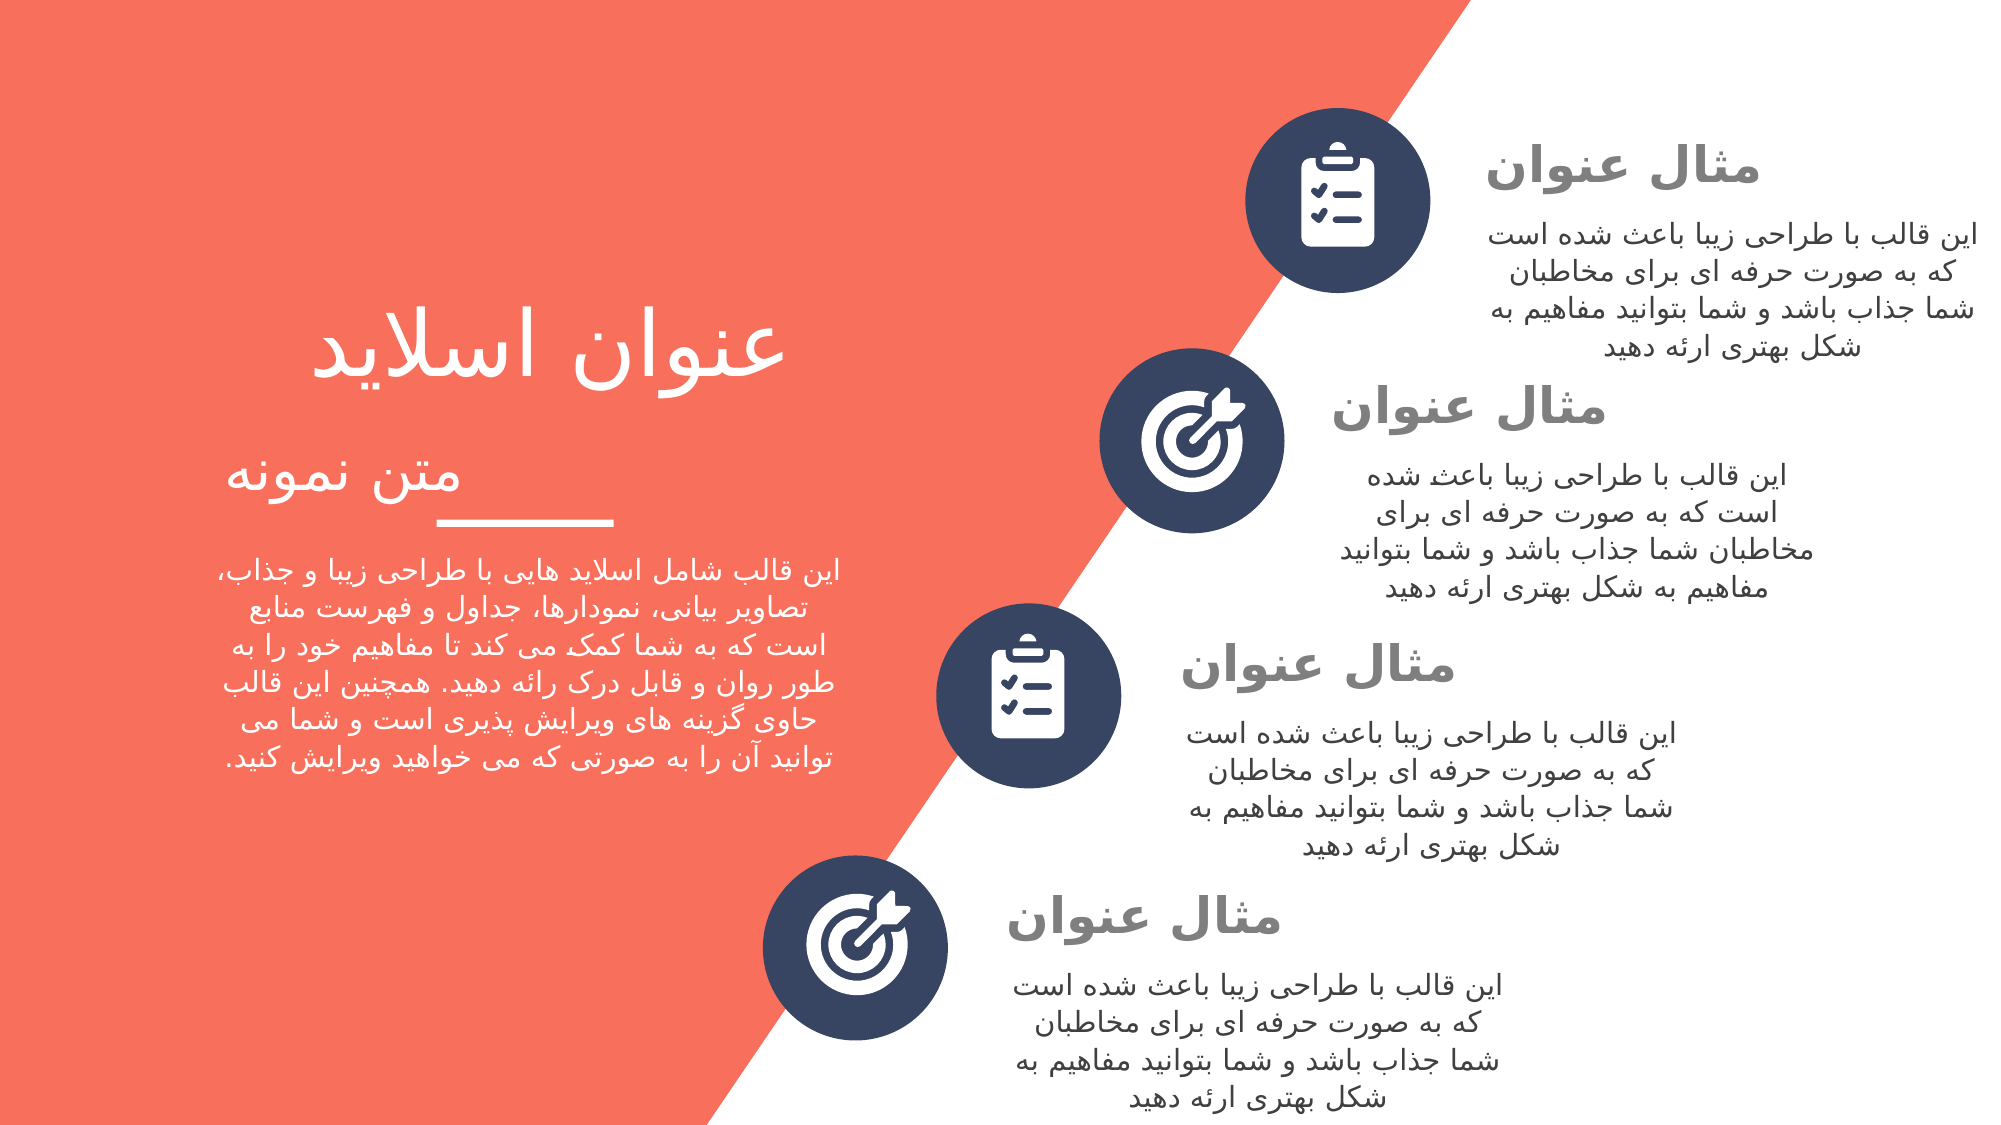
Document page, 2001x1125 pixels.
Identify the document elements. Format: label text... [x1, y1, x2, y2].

text_box این قالب با طراحی زیبا باعث شده است که به صورت حرفه ای برای مخاطبان شما جذاب باشد و شما بتوانید مفاهیم به شکل بهتری ارئه دهید [991, 956, 1525, 1121]
text_box [991, 649, 1065, 739]
text_box [936, 603, 1122, 789]
text_box [1189, 387, 1246, 445]
text_box [436, 519, 614, 527]
text_box این قالب با طراحی زیبا باعث شده است که به صورت حرفه ای برای مخاطبان شما جذاب باشد و شما بتوانید مفاهیم به شکل بهتری ارئه دهید [1316, 445, 1838, 611]
text_box عنوان اسلاید [213, 277, 860, 403]
text_box مثال عنوان [1470, 124, 1865, 205]
text_box مثال عنوان [1316, 365, 1711, 445]
text_box این قالب با طراحی زیبا باعث شده است که به صورت حرفه ای برای مخاطبان شما جذاب باشد و شما بتوانید مفاهیم به شکل بهتری ارئه دهید [1164, 703, 1698, 869]
text_box متن نمونه [209, 424, 841, 580]
text_box این قالب با طراحی زیبا باعث شده است که به صورت حرفه ای برای مخاطبان شما جذاب باشد و شما بتوانید مفاهیم به شکل بهتری ارئه دهید [1470, 205, 1996, 370]
text_box [1329, 141, 1347, 150]
text_box [1245, 108, 1431, 294]
text_box [806, 893, 908, 996]
text_box [1099, 348, 1285, 534]
text_box [1141, 390, 1243, 493]
text_box [762, 855, 948, 1041]
text_box [1019, 633, 1037, 642]
text_box [1012, 648, 1044, 656]
text_box مثال عنوان [1164, 623, 1560, 703]
text_box مثال عنوان [991, 875, 1386, 956]
text_box [0, 0, 1471, 1125]
text_box [854, 890, 911, 948]
text_box [1301, 158, 1375, 247]
text_box [1322, 156, 1354, 165]
text_box این قالب شامل اسلاید هایی با طراحی زیبا و جذاب، تصاویر بیانی، نمودارها، جداول و فهرست منابع است که به شما کمک می کند تا مفاهیم خود را به طور روان و قابل درک رائه دهید. همچنین این قالب حاوی گزینه های ویرایش پذیری است و شما می توانید آن را به صورتی که می خواهید ویرایش کنید. [198, 541, 860, 781]
